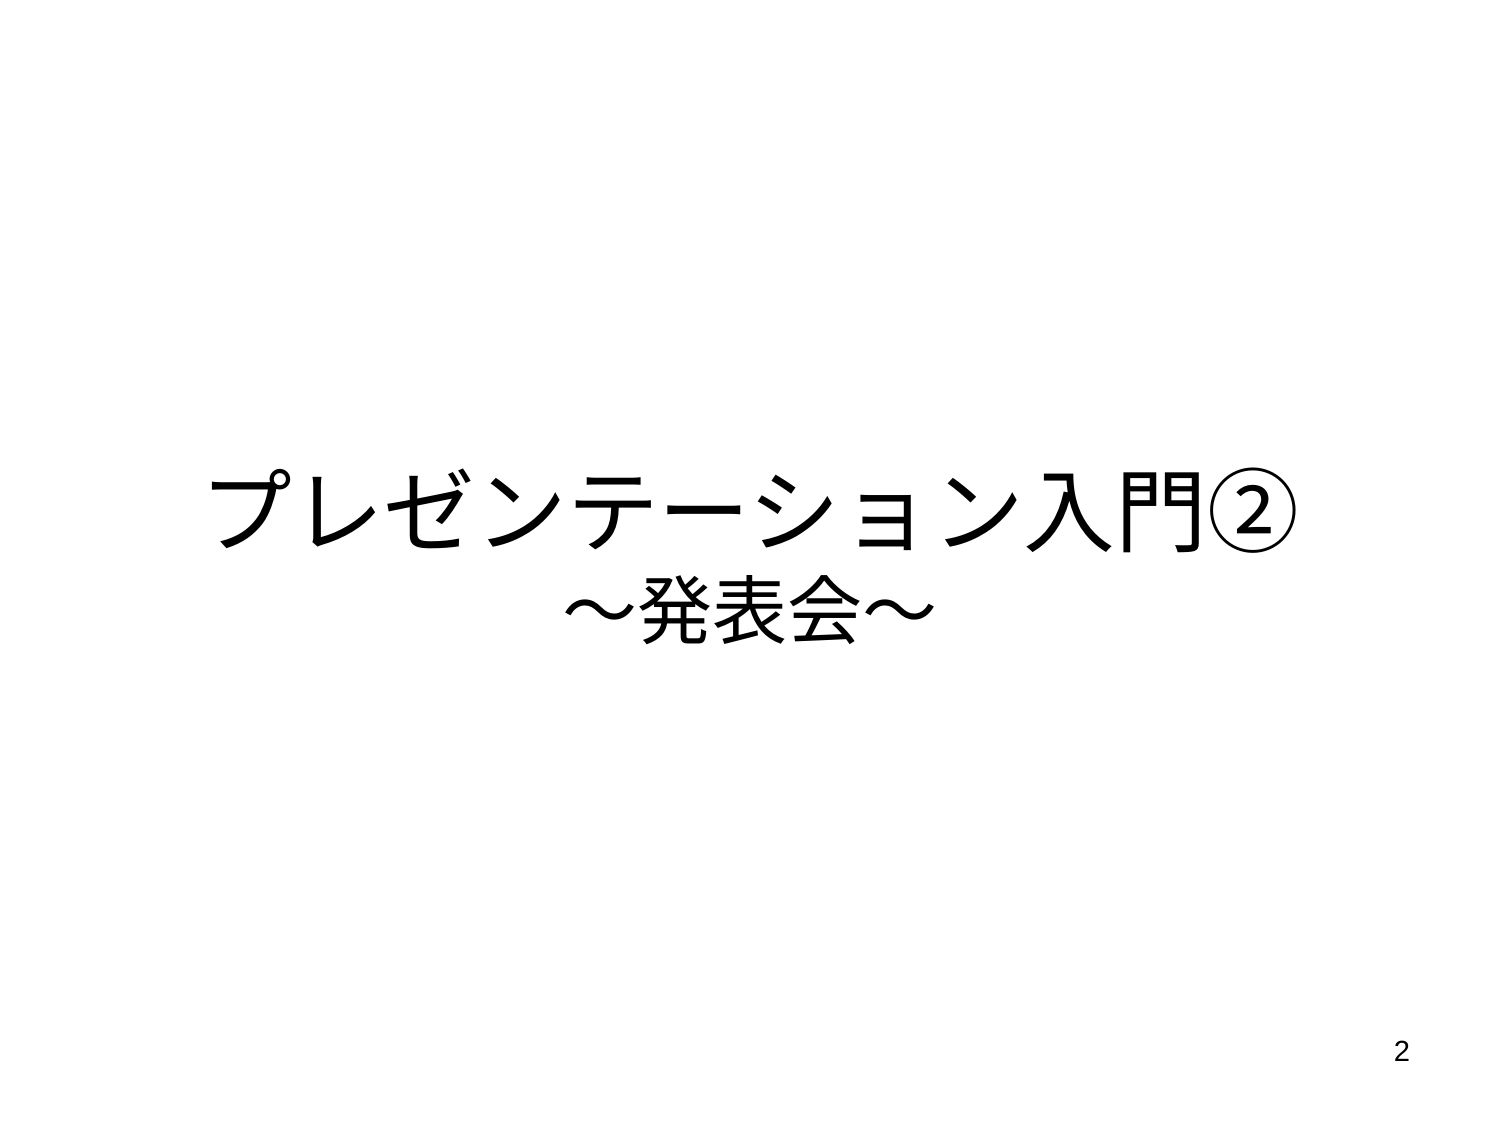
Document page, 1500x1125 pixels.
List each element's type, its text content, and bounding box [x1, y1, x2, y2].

title プレゼンテーション入門② ～発表会～ [75, 515, 1425, 703]
slide_number 2 [1074, 1024, 1425, 1103]
